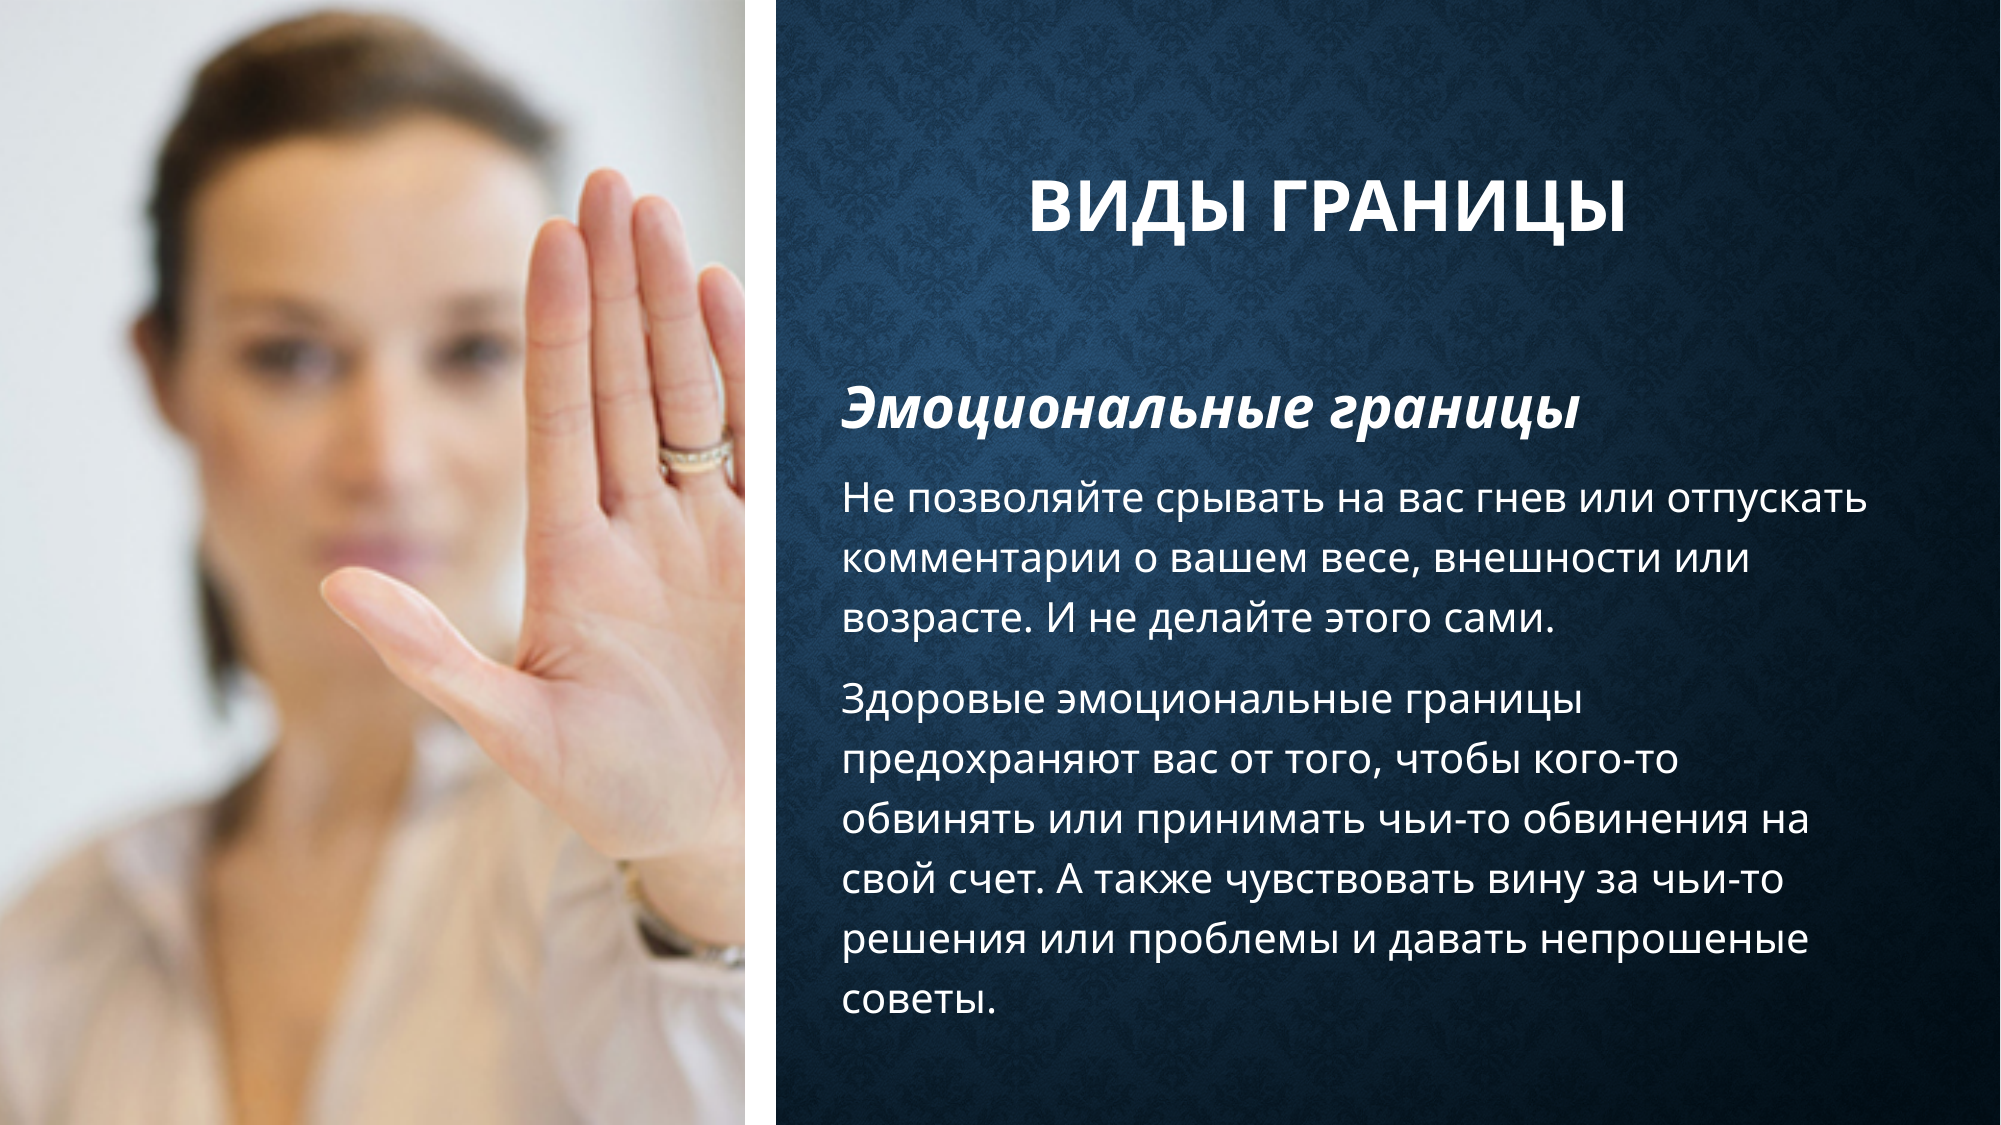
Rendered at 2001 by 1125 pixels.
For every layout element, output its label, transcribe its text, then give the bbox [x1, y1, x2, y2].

list Эмоциональные границы Не позволяйте срывать на вас гнев или отпускать комментарии о вашем весе, внешности или возрасте. И не делайте этого сами. Здоровые эмоциональные границы предохраняют вас от того, чтобы кого-то обвинять или принимать чьи-то обвинения на свой счет. А также чувствовать вину за чьи-то решения или проблемы и давать непрошеные советы. [825, 348, 1886, 1056]
picture [0, 0, 761, 1125]
title Виды границы [808, 99, 1849, 318]
